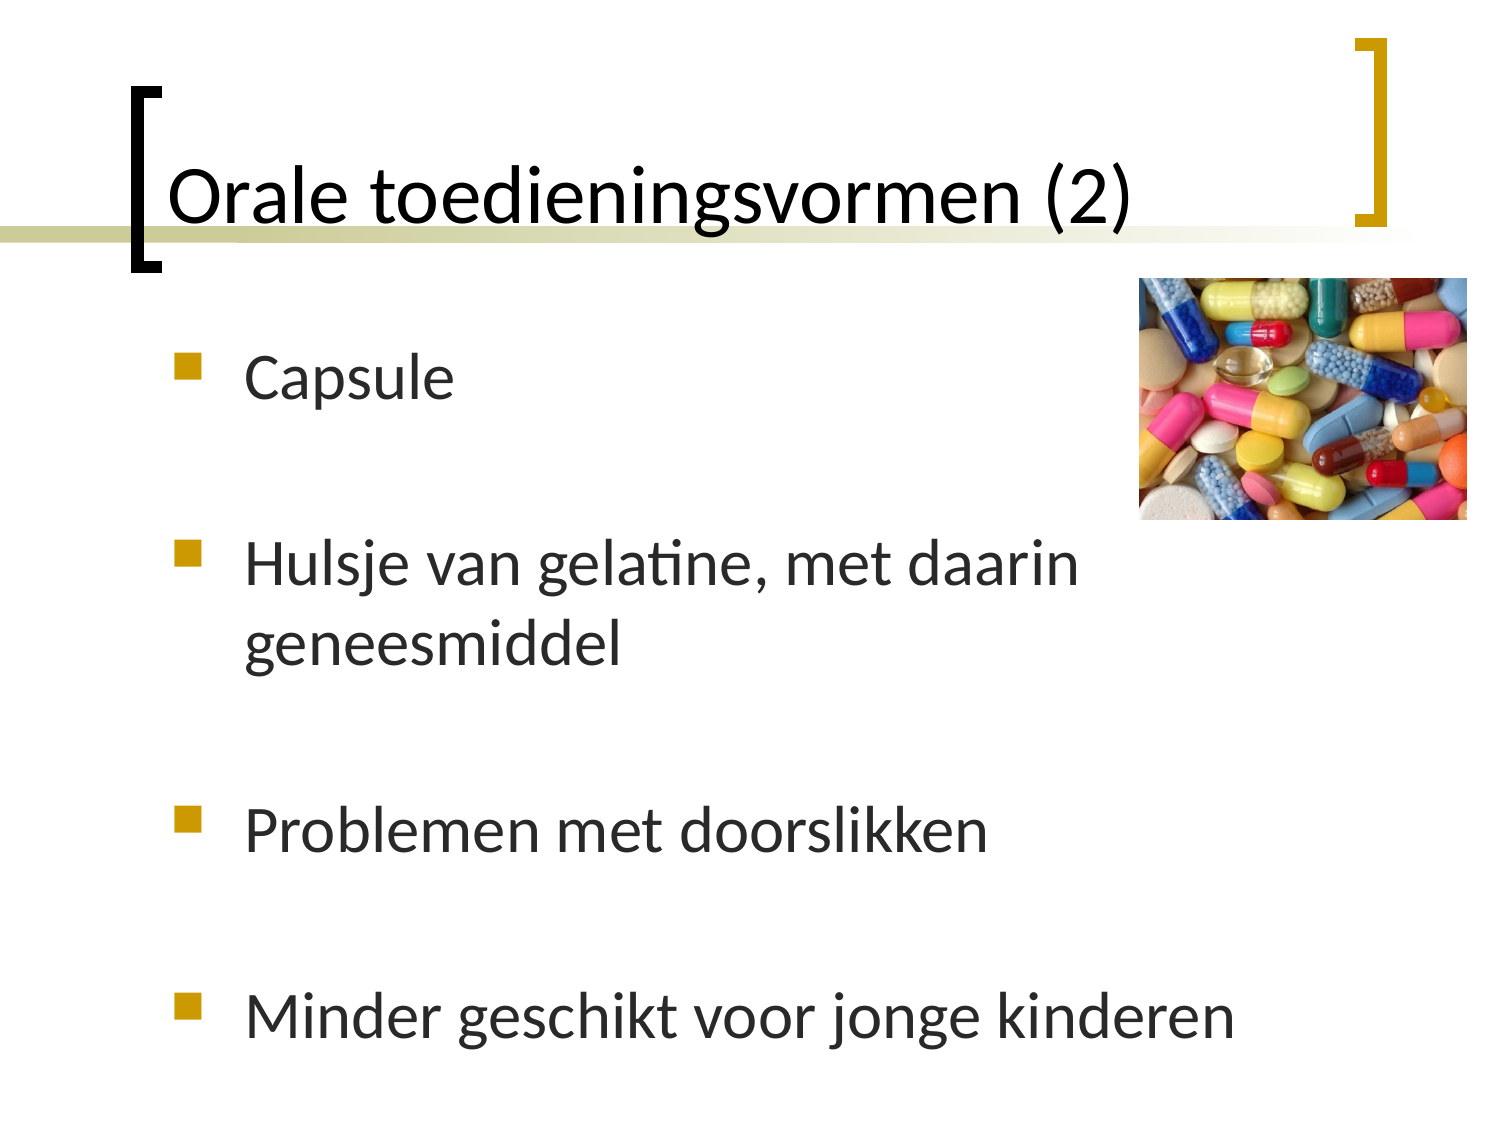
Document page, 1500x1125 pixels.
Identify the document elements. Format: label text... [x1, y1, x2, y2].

picture [1139, 278, 1468, 521]
title Orale toedieningsvormen (2) [152, 15, 1328, 248]
list Capsule Hulsje van gelatine, met daarin geneesmiddel Problemen met doorslikken Minder geschikt voor jonge kinderen [155, 324, 1413, 1000]
